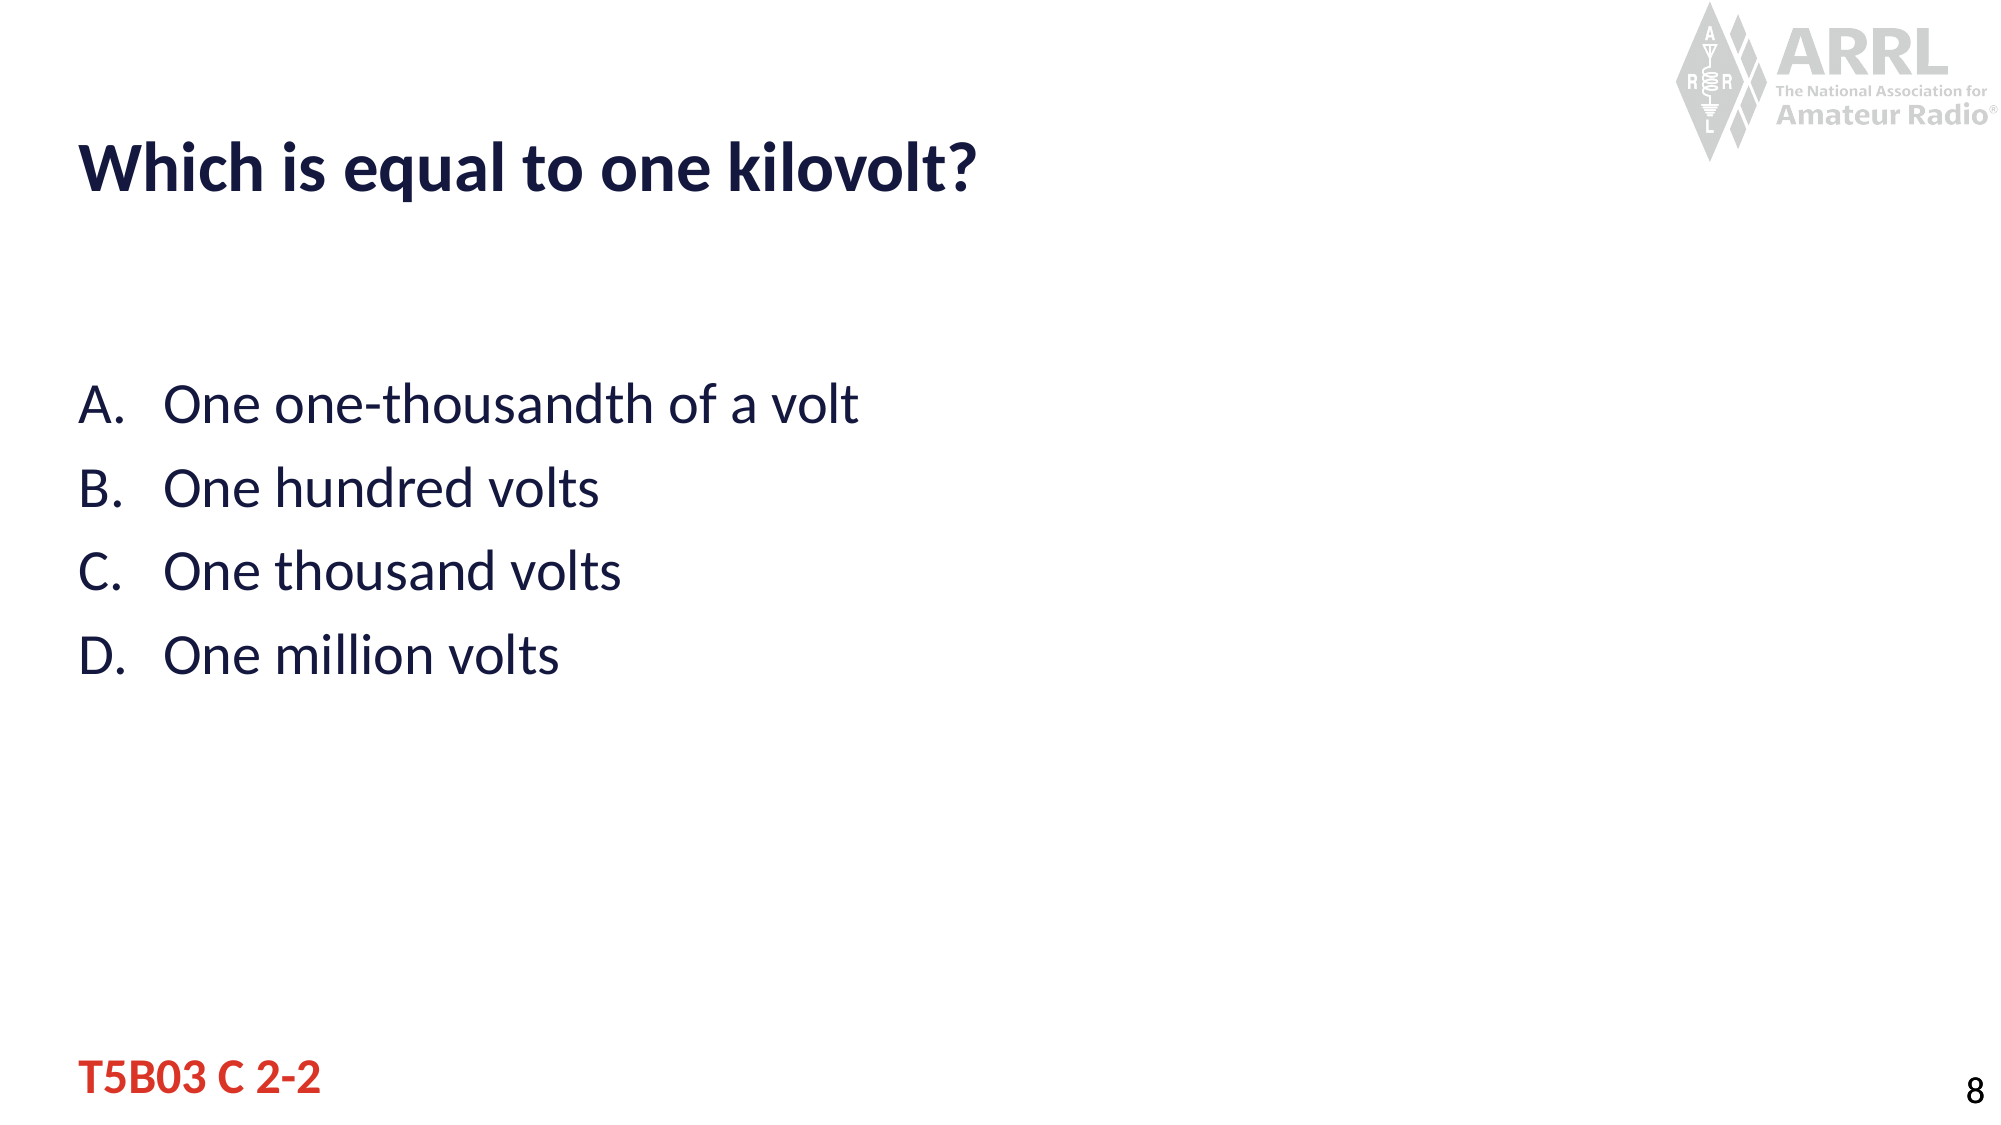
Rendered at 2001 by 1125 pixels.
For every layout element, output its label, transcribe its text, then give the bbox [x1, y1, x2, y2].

picture [1674, 0, 2000, 164]
title Which is equal to one kilovolt? [63, 59, 1863, 278]
text_box T5B03 C 2-2 [63, 1036, 921, 1112]
list One one-thousandth of a volt One hundred volts One thousand volts One million volts [63, 365, 1863, 989]
